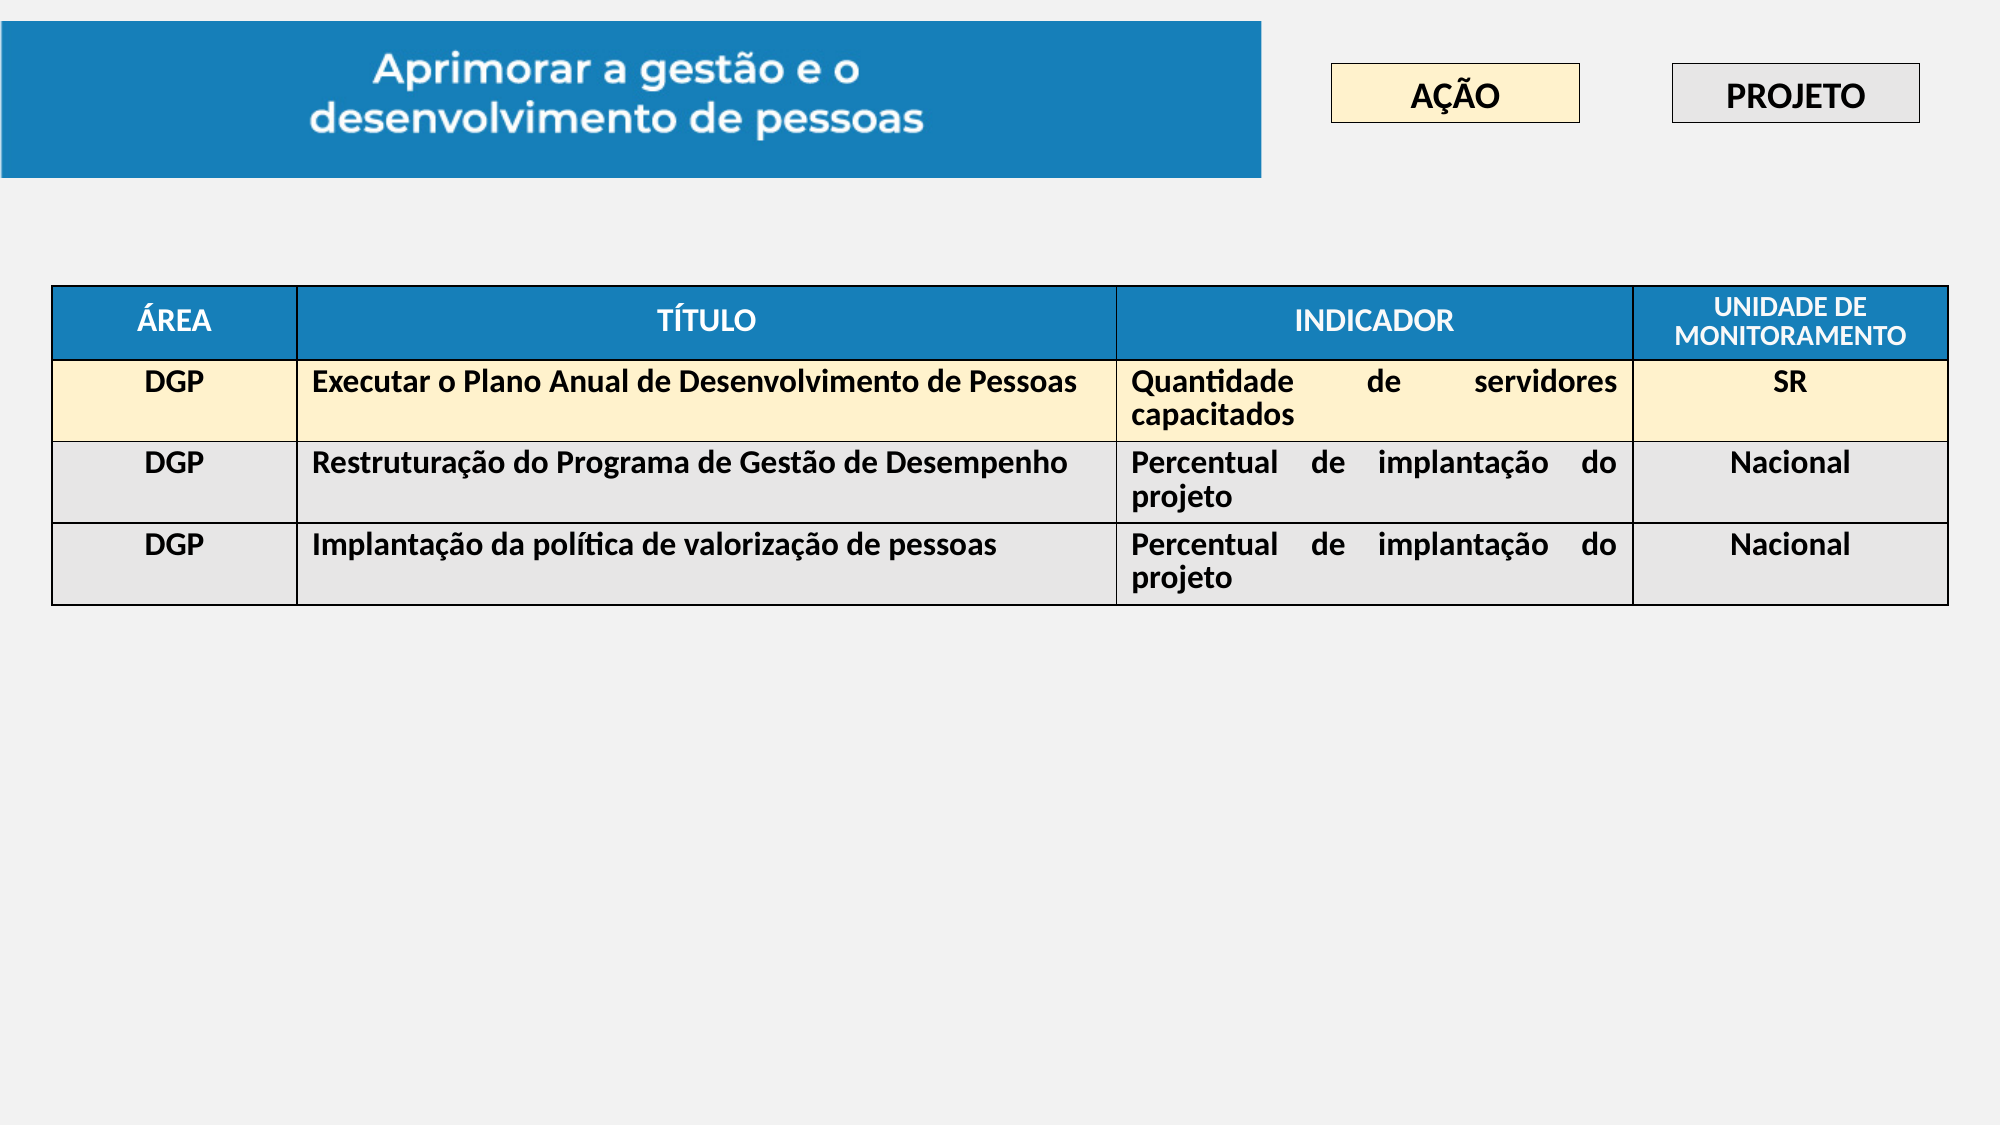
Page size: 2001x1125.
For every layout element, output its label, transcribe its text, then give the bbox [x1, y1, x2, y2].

table_cell DGP [53, 442, 296, 522]
table_header TÍTULO [298, 287, 1116, 359]
table_header ÁREA [53, 287, 296, 359]
text_box AÇÃO [1331, 63, 1580, 123]
table_cell Restruturação do Programa de Gestão de Desempenho [298, 442, 1116, 522]
picture [0, 21, 1262, 178]
table_cell Implantação da política de valorização de pessoas [298, 524, 1116, 604]
table_cell Nacional [1634, 524, 1947, 604]
table_header UNIDADE DE MONITORAMENTO [1634, 287, 1947, 359]
text_box PROJETO [1672, 63, 1920, 123]
table_cell Percentual de implantação do projeto [1117, 442, 1632, 522]
table_header INDICADOR [1117, 287, 1632, 359]
table_cell Quantidade de servidores capacitados [1117, 361, 1632, 441]
table_cell Executar o Plano Anual de Desenvolvimento de Pessoas [298, 361, 1116, 441]
table_cell Percentual de implantação do projeto [1117, 524, 1632, 604]
table_cell SR [1634, 361, 1947, 441]
table_cell Nacional [1634, 442, 1947, 522]
table_cell DGP [53, 361, 296, 441]
table_cell DGP [53, 524, 296, 604]
